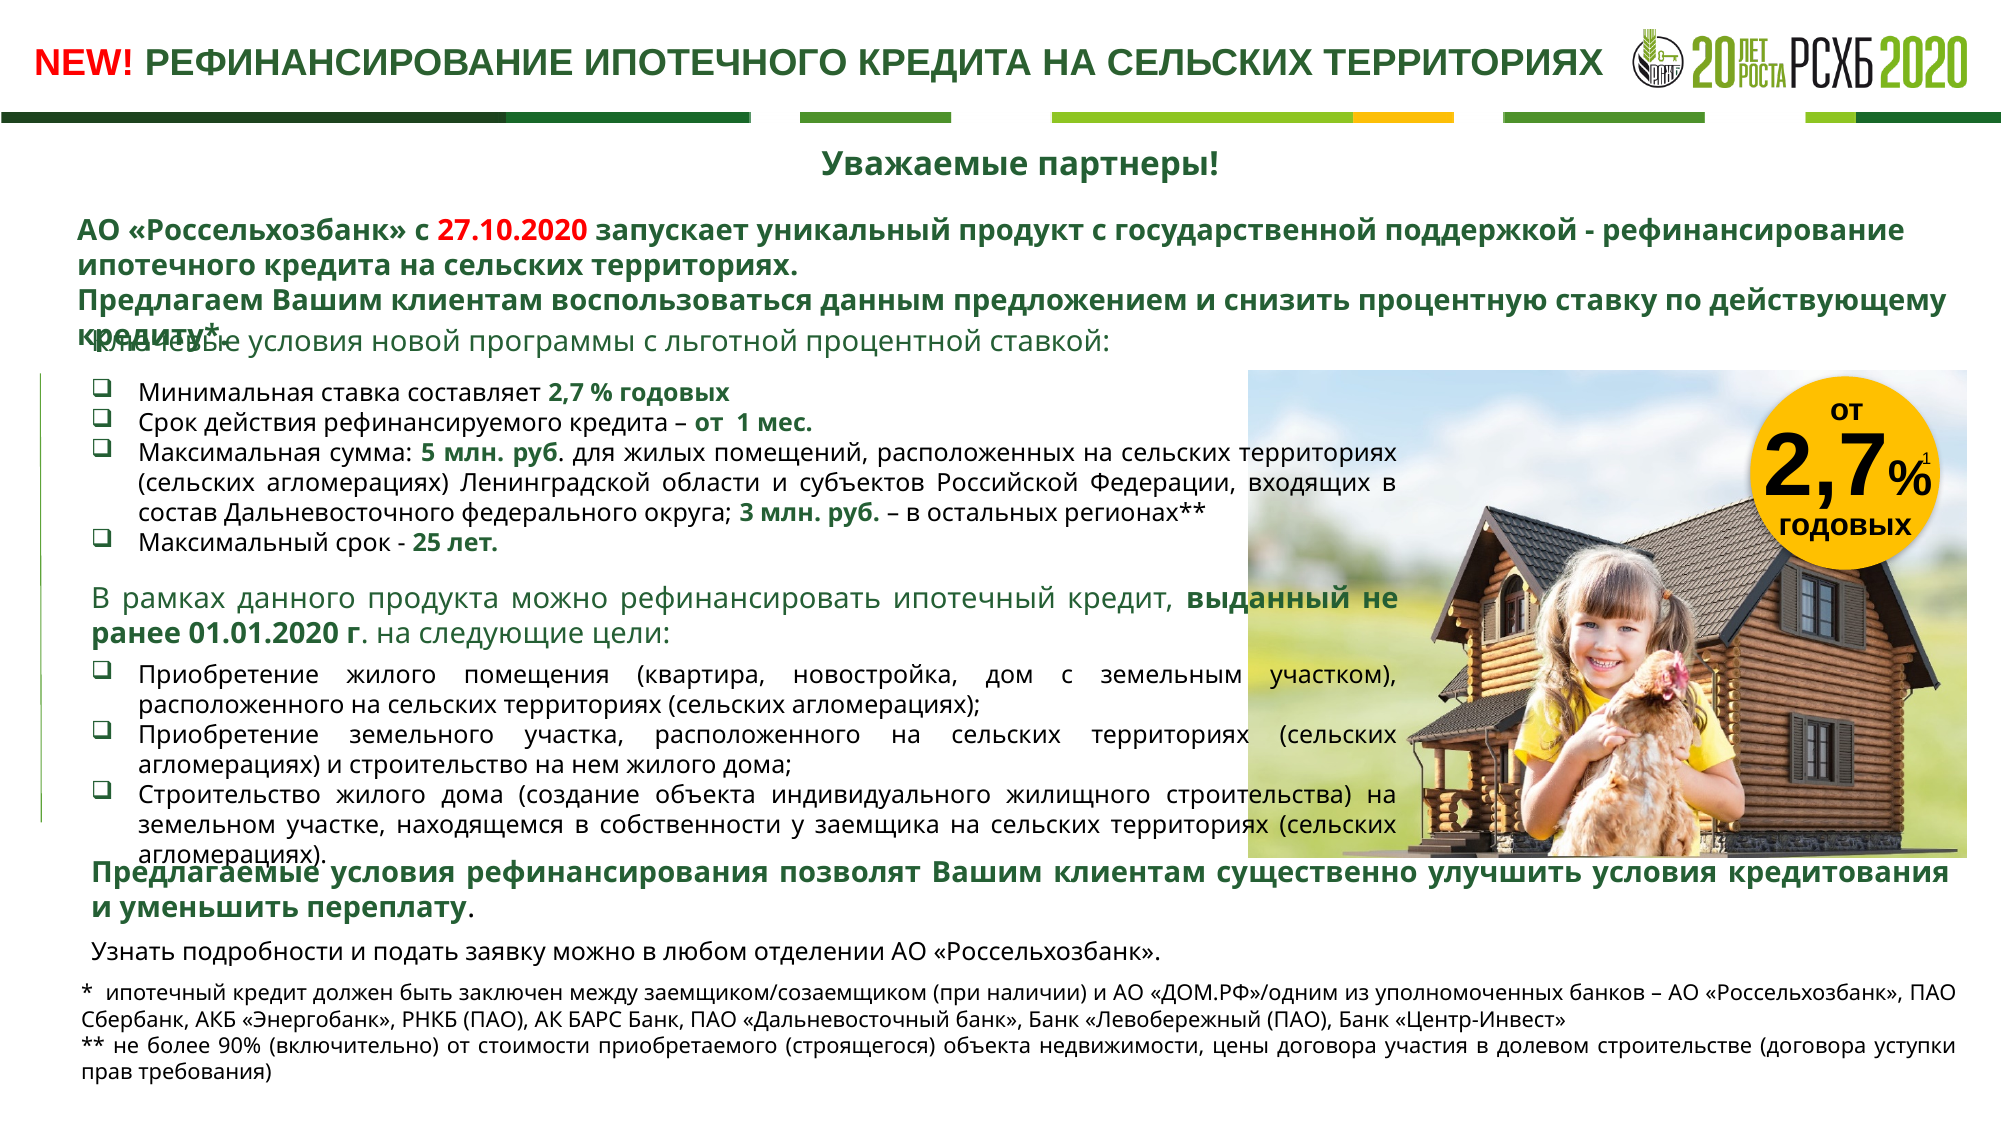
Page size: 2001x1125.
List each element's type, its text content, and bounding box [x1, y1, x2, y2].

text_box Ключевые условия новой программы с льготной процентной ставкой: Минимальная ставка составляет 2,7 % годовых Срок действия рефинансируемого кредита – от 1 мес. Максимальная сумма: 5 млн. руб. для жилых помещений, расположенных на сельских территориях (сельских агломерациях) Ленинградской области и субъектов Российской Федерации, входящих в состав Дальневосточного федерального округа; 3 млн. руб. – в остальных регионах** Максимальный срок - 25 лет. [76, 314, 1414, 594]
text_box Предлагаемые условия рефинансирования позволят Вашим клиентам существенно улучшить условия кредитования и уменьшить переплату. Узнать подробности и подать заявку можно в любом отделении АО «Россельхозбанк». [76, 845, 1967, 973]
picture [1, 112, 2001, 123]
text_box Уважаемые партнеры! АО «Россельхозбанк» с 27.10.2020 запускает уникальный продукт с государственной поддержкой - рефинансирование ипотечного кредита на сельских территориях. Предлагаем Вашим клиентам воспользоваться данным предложением и снизить процентную ставку по действующему кредиту*. [62, 134, 1978, 394]
picture [1247, 370, 1967, 858]
text_box В рамках данного продукта можно рефинансировать ипотечный кредит, выданный не ранее 01.01.2020 г. на следующие цели: Приобретение жилого помещения (квартира, новостройка, дом с земельным участком), расположенного на сельских территориях (сельских агломерациях); Приобретение земельного участка, расположенного на сельских территориях (сельских агломерациях) и строительство на нем жилого дома; Строительство жилого дома (создание объекта индивидуального жилищного строительства) на земельном участке, находящемся в собственности у заемщика на сельских территориях (сельских агломерациях). [76, 594, 1242, 845]
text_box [1749, 376, 1969, 570]
text_box * ипотечный кредит должен быть заключен между заемщиком/созаемщиком (при наличии) и АО «ДОМ.РФ»/одним из уполномоченных банков – АО «Россельхозбанк», ПАО Сбербанк, АКБ «Энергобанк», РНКБ (ПАО), АК БАРС Банк, ПАО «Дальневосточный банк», Банк «Левобережный (ПАО), Банк «Центр-Инвест» ** не более 90% (включительно) от стоимости приобретаемого (строящегося) объекта недвижимости, цены договора участия в долевом строительстве (договора уступки прав требования) [62, 970, 1978, 1095]
picture [1632, 28, 1967, 88]
text_box NEW! РЕФИНАНСИРОВАНИЕ ИПОТЕЧНОГО КРЕДИТА НА СЕЛЬСКИХ ТЕРРИТОРИЯХ [19, 30, 1629, 91]
